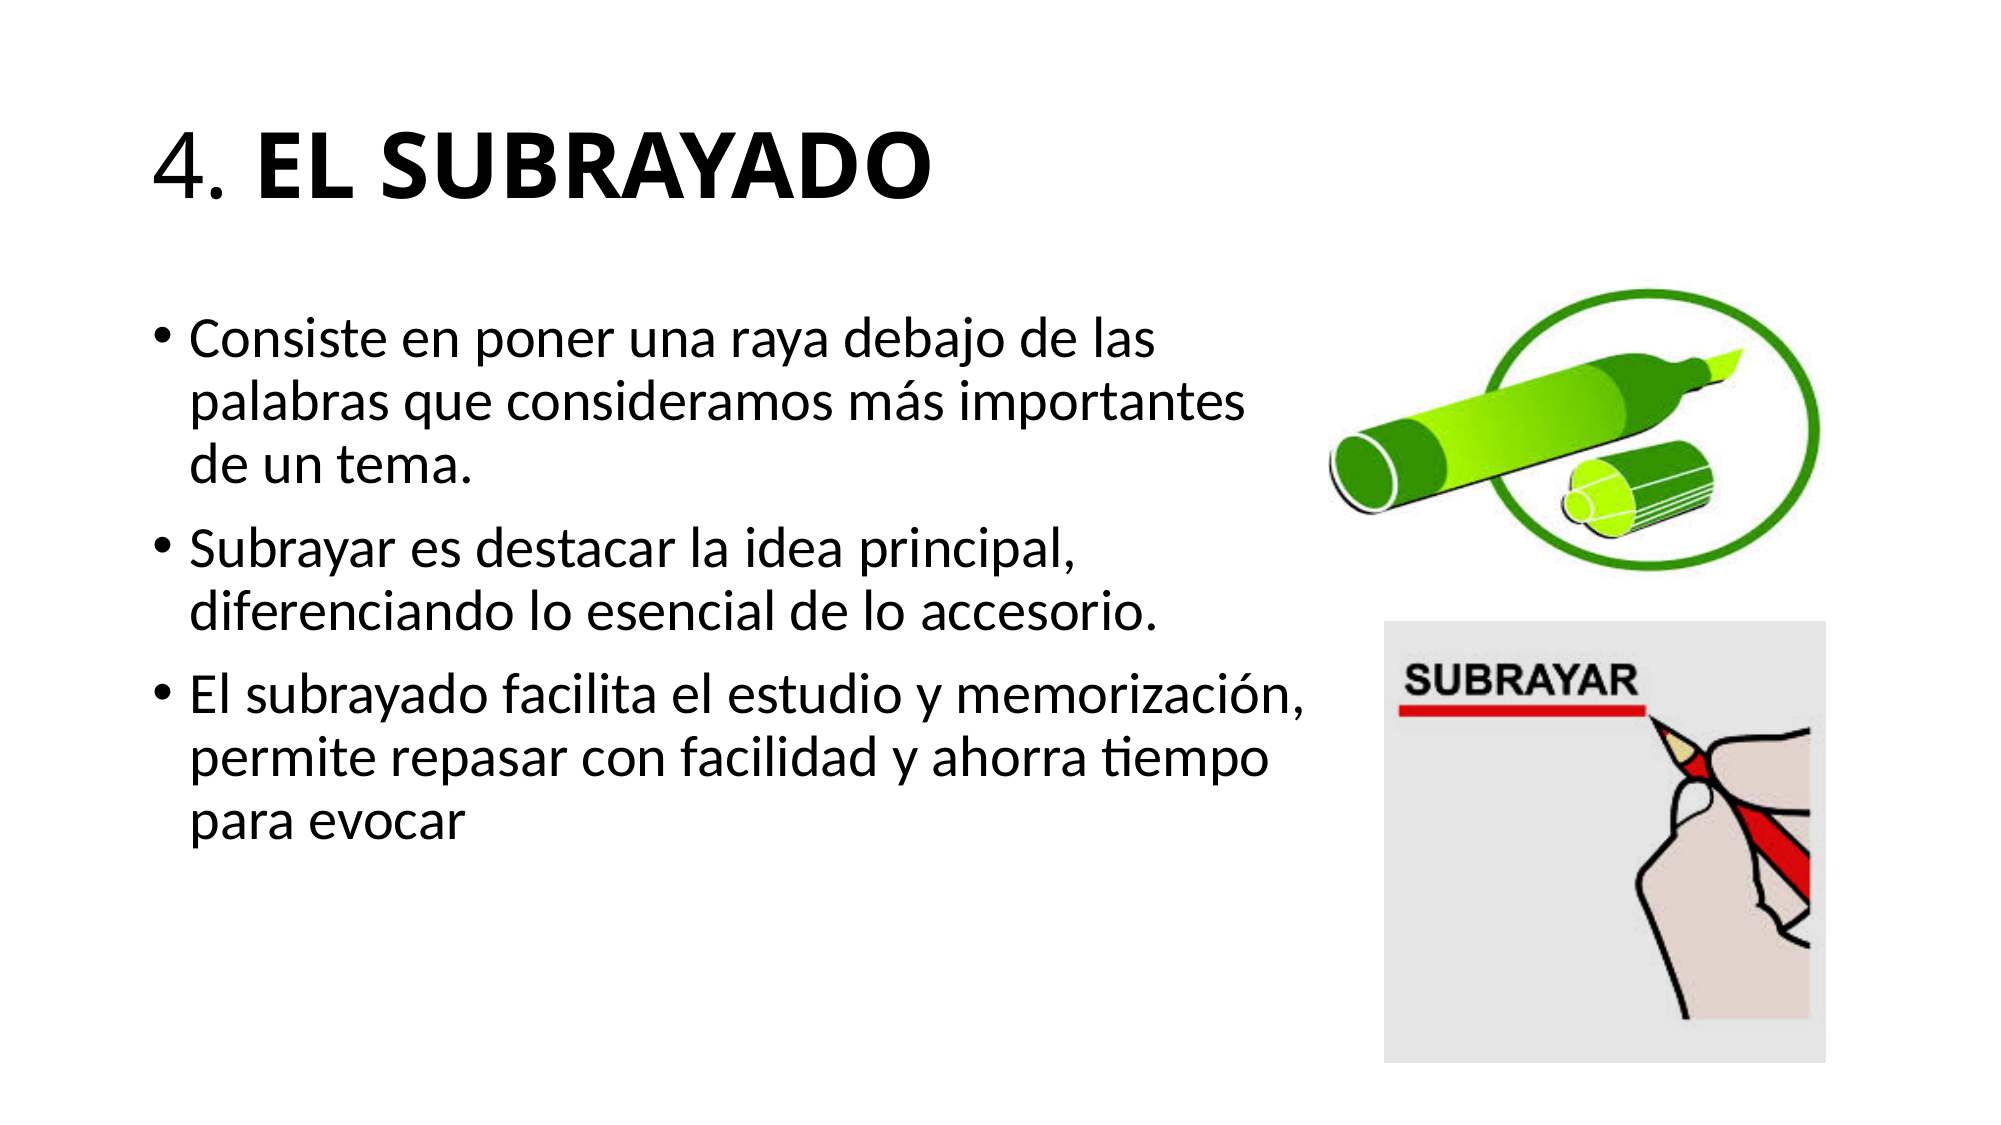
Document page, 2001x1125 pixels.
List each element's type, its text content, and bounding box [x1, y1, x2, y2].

title 4. EL SUBRAYADO [137, 59, 1863, 278]
picture [1328, 277, 1826, 578]
picture [1384, 621, 1826, 1063]
list Consiste en poner una raya debajo de las palabras que consideramos más importantes de un tema. Subrayar es destacar la idea principal, diferenciando lo esencial de lo accesorio. El subrayado facilita el estudio y memorización, permite repasar con facilidad y ahorra tiempo para evocar [137, 299, 1329, 1014]
